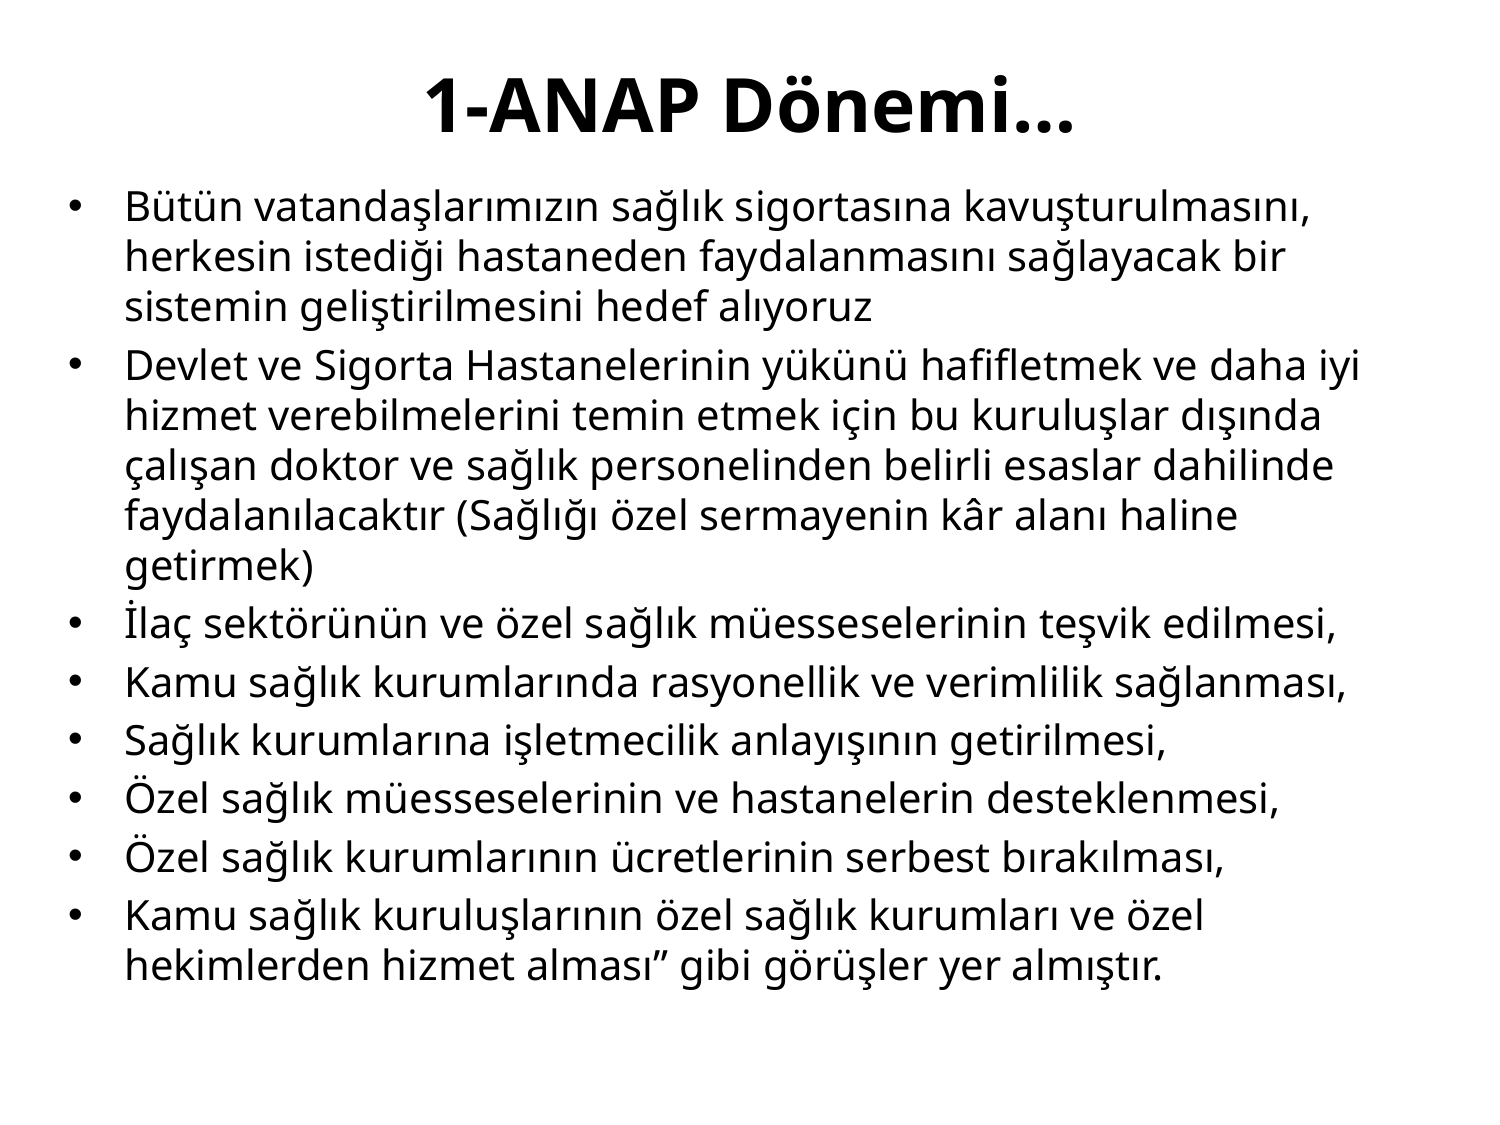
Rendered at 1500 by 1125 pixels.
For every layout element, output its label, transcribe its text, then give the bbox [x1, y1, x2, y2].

list Bütün vatandaşlarımızın sağlık sigortasına kavuşturulmasını, herkesin istediği hastaneden faydalanmasını sağlayacak bir sistemin geliştirilmesini hedef alıyoruz Devlet ve Sigorta Hastanelerinin yükünü hafifletmek ve daha iyi hizmet verebilmelerini temin etmek için bu kuruluşlar dışında çalışan doktor ve sağlık personelinden belirli esaslar dahilinde faydalanılacaktır (Sağlığı özel sermayenin kâr alanı haline getirmek) İlaç sektörünün ve özel sağlık müesseselerinin teşvik edilmesi, Kamu sağlık kurumlarında rasyonellik ve verimlilik sağlanması, Sağlık kurumlarına işletmecilik anlayışının getirilmesi, Özel sağlık müesseselerinin ve hastanelerin desteklenmesi, Özel sağlık kurumlarının ücretlerinin serbest bırakılması, Kamu sağlık kuruluşlarının özel sağlık kurumları ve özel hekimlerden hizmet alması” gibi görüşler yer almıştır. [53, 172, 1424, 1047]
title 1-ANAP Dönemi… [75, 45, 1425, 161]
